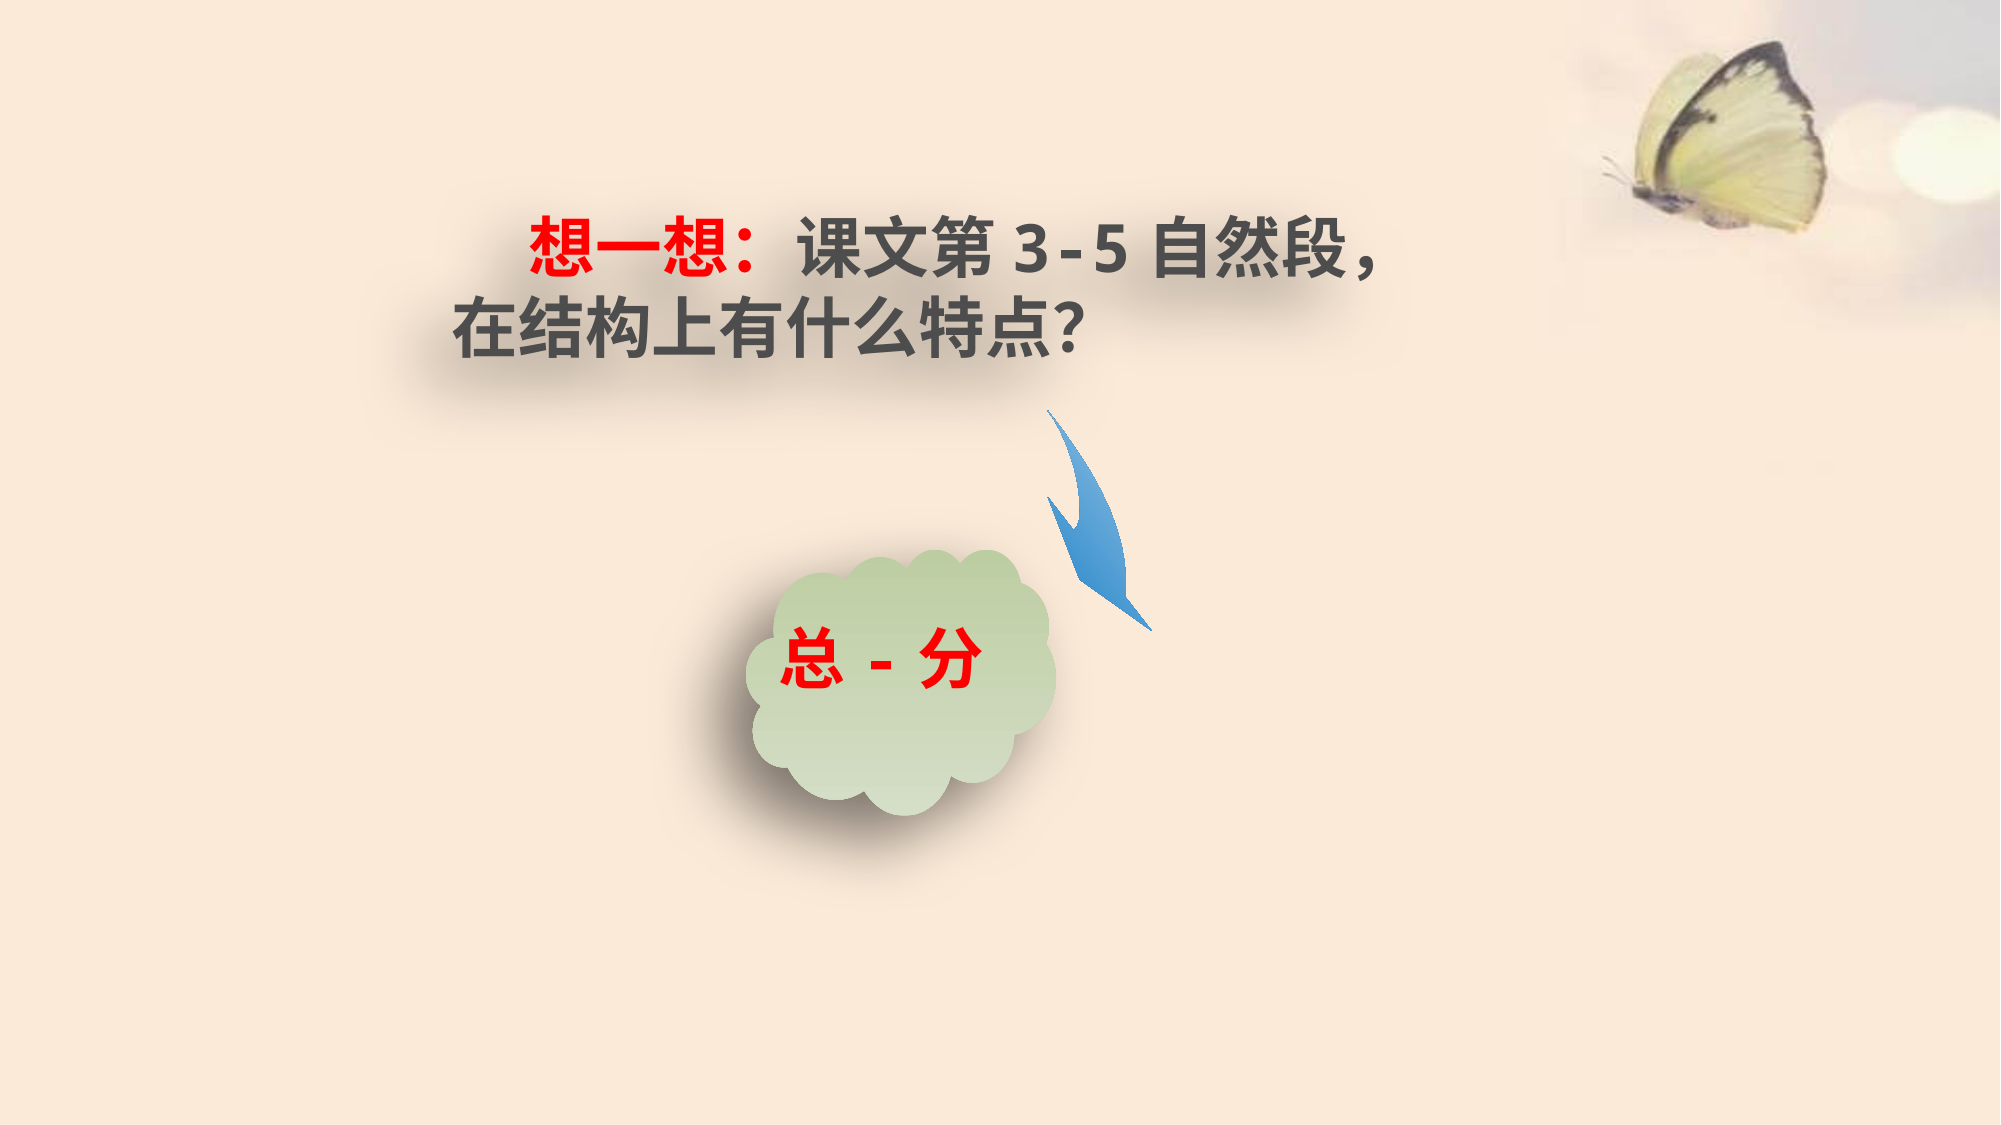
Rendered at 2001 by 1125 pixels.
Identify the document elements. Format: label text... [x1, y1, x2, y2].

text_box 想一想：课文第3-5自然段，在结构上有什么特点？ [423, 166, 1506, 405]
picture [0, 0, 2000, 1125]
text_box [745, 548, 1056, 815]
text_box [1047, 410, 1152, 631]
